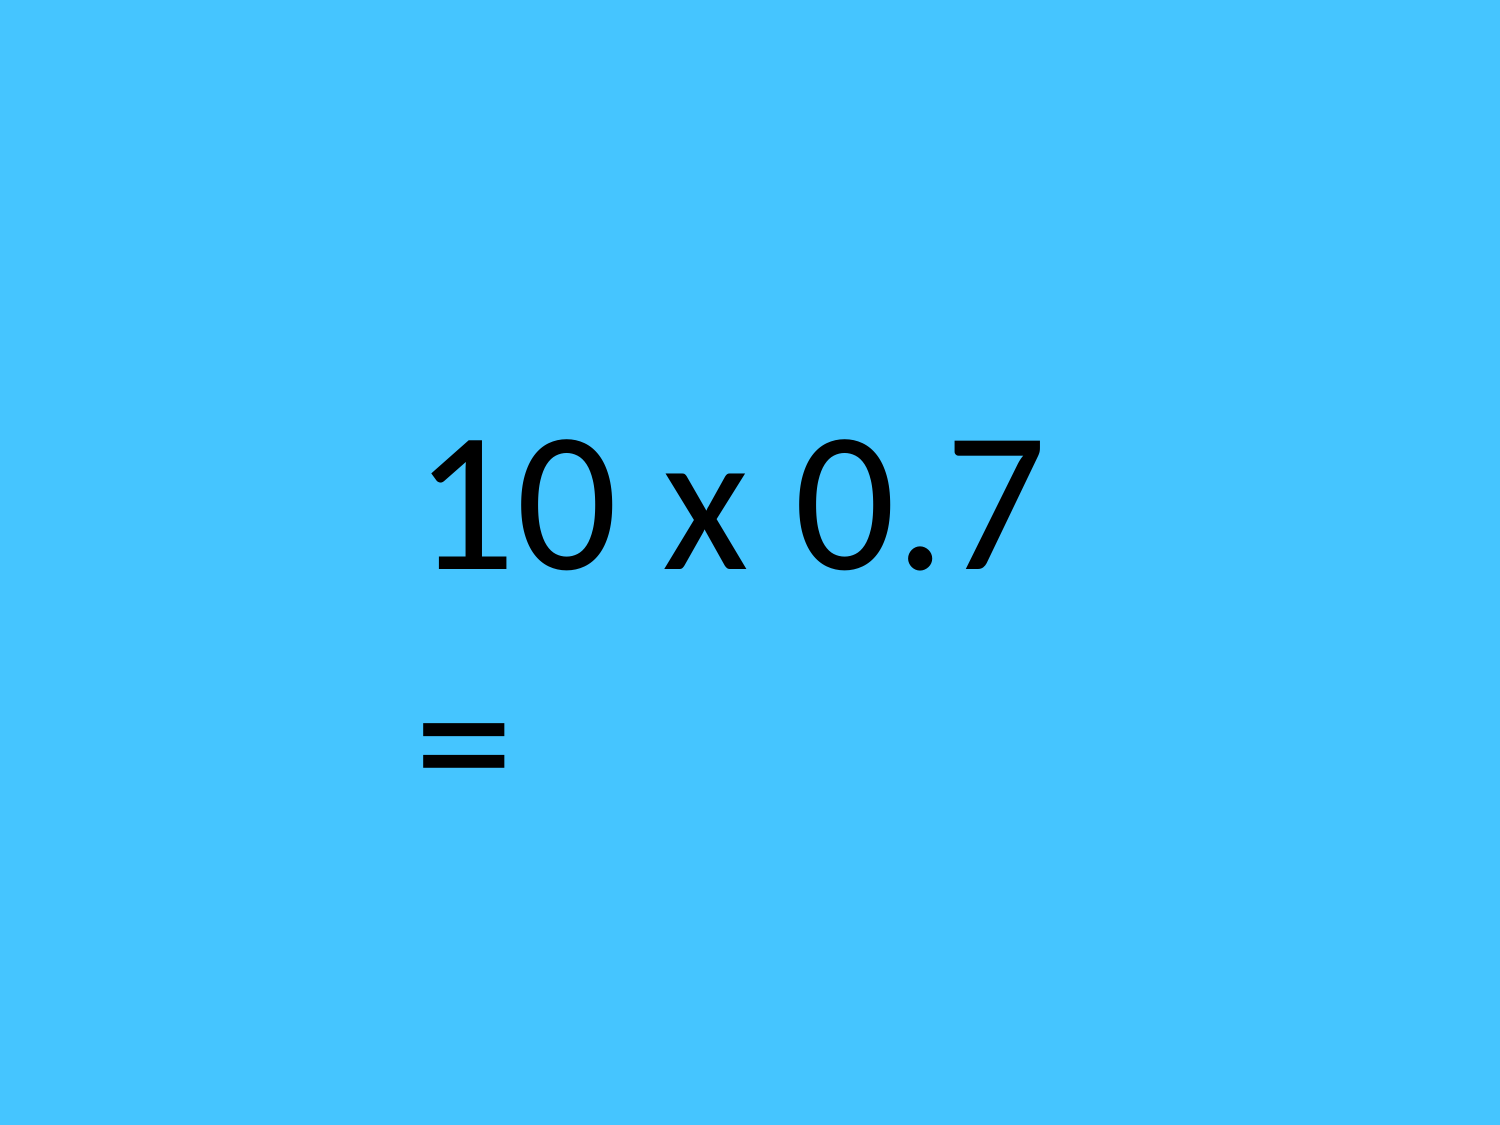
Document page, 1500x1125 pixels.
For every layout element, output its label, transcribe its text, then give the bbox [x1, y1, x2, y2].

text_box 10 x 0.7 = [399, 362, 1188, 858]
